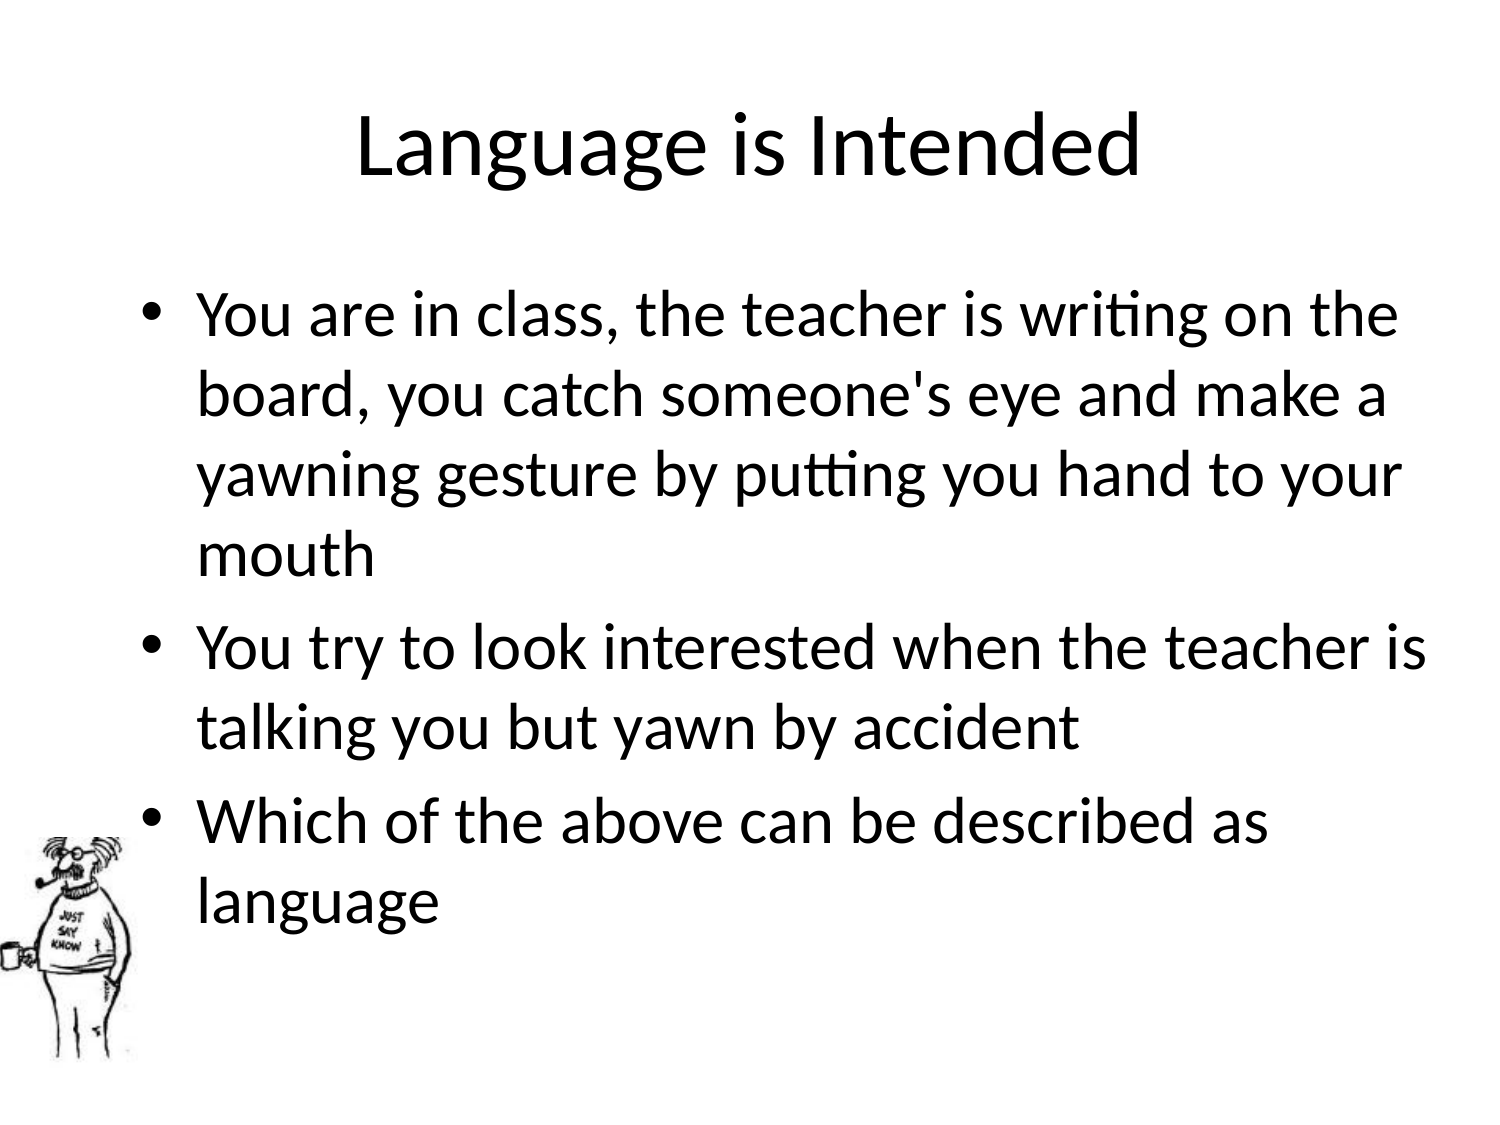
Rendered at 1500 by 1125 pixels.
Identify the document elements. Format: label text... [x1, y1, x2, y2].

list You are in class, the teacher is writing on the board, you catch someone's eye and make a yawning gesture by putting you hand to your mouth You try to look interested when the teacher is talking you but yawn by accident Which of the above can be described as language [125, 262, 1475, 1005]
picture [0, 837, 171, 1125]
title Language is Intended [75, 45, 1425, 233]
